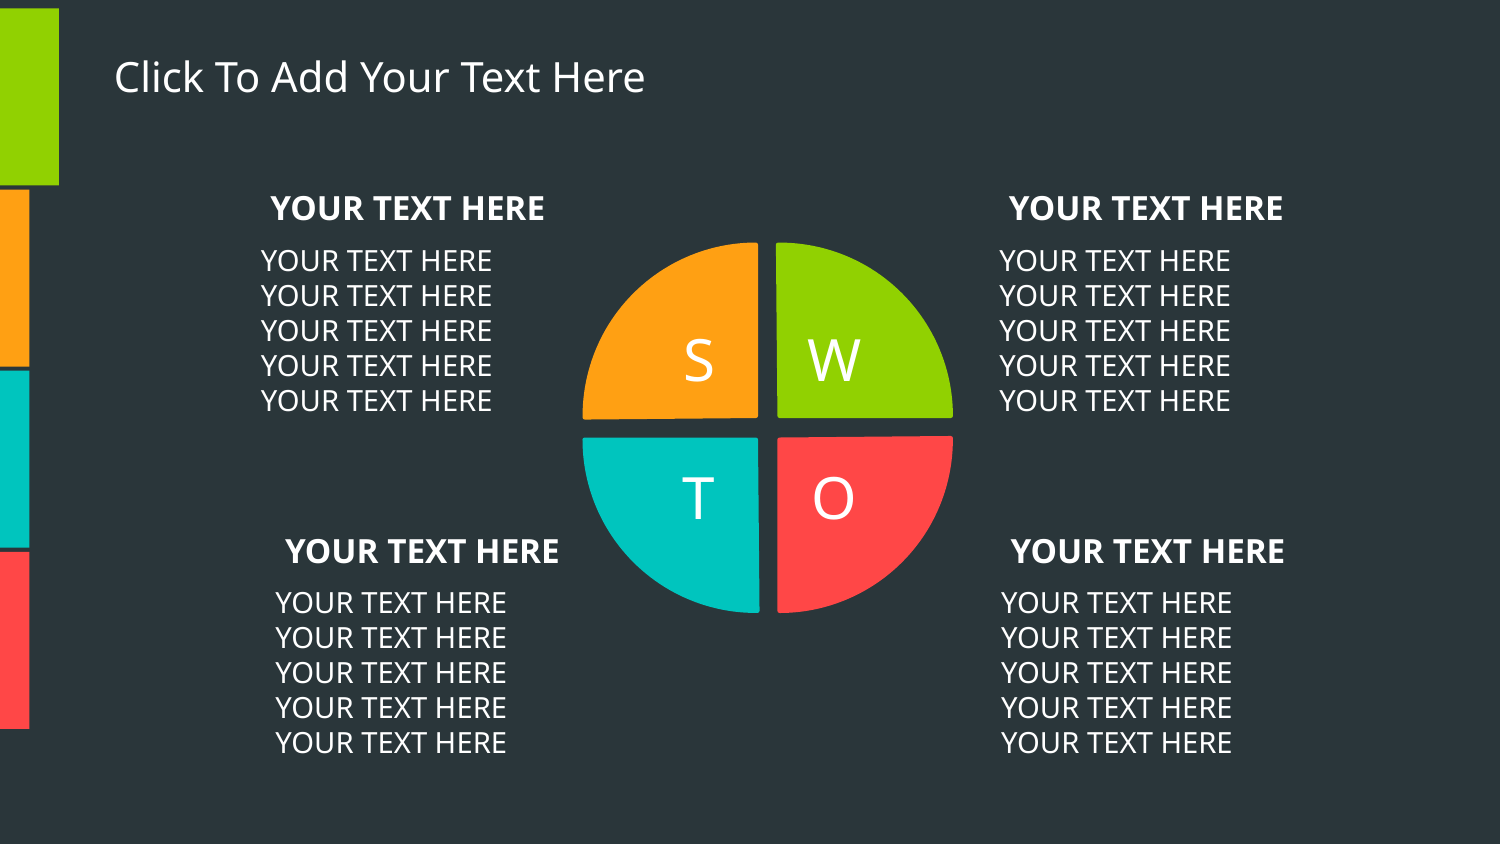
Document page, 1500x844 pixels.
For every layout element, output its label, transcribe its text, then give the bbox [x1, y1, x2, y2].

text_box [0, 187, 32, 369]
text_box [0, 369, 32, 550]
text_box [0, 550, 32, 731]
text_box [984, 179, 1309, 417]
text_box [584, 244, 952, 612]
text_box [245, 179, 571, 417]
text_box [260, 522, 585, 759]
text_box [985, 522, 1311, 759]
text_box [0, 6, 61, 188]
text_box Click To Add Your Text Here [99, 43, 662, 109]
